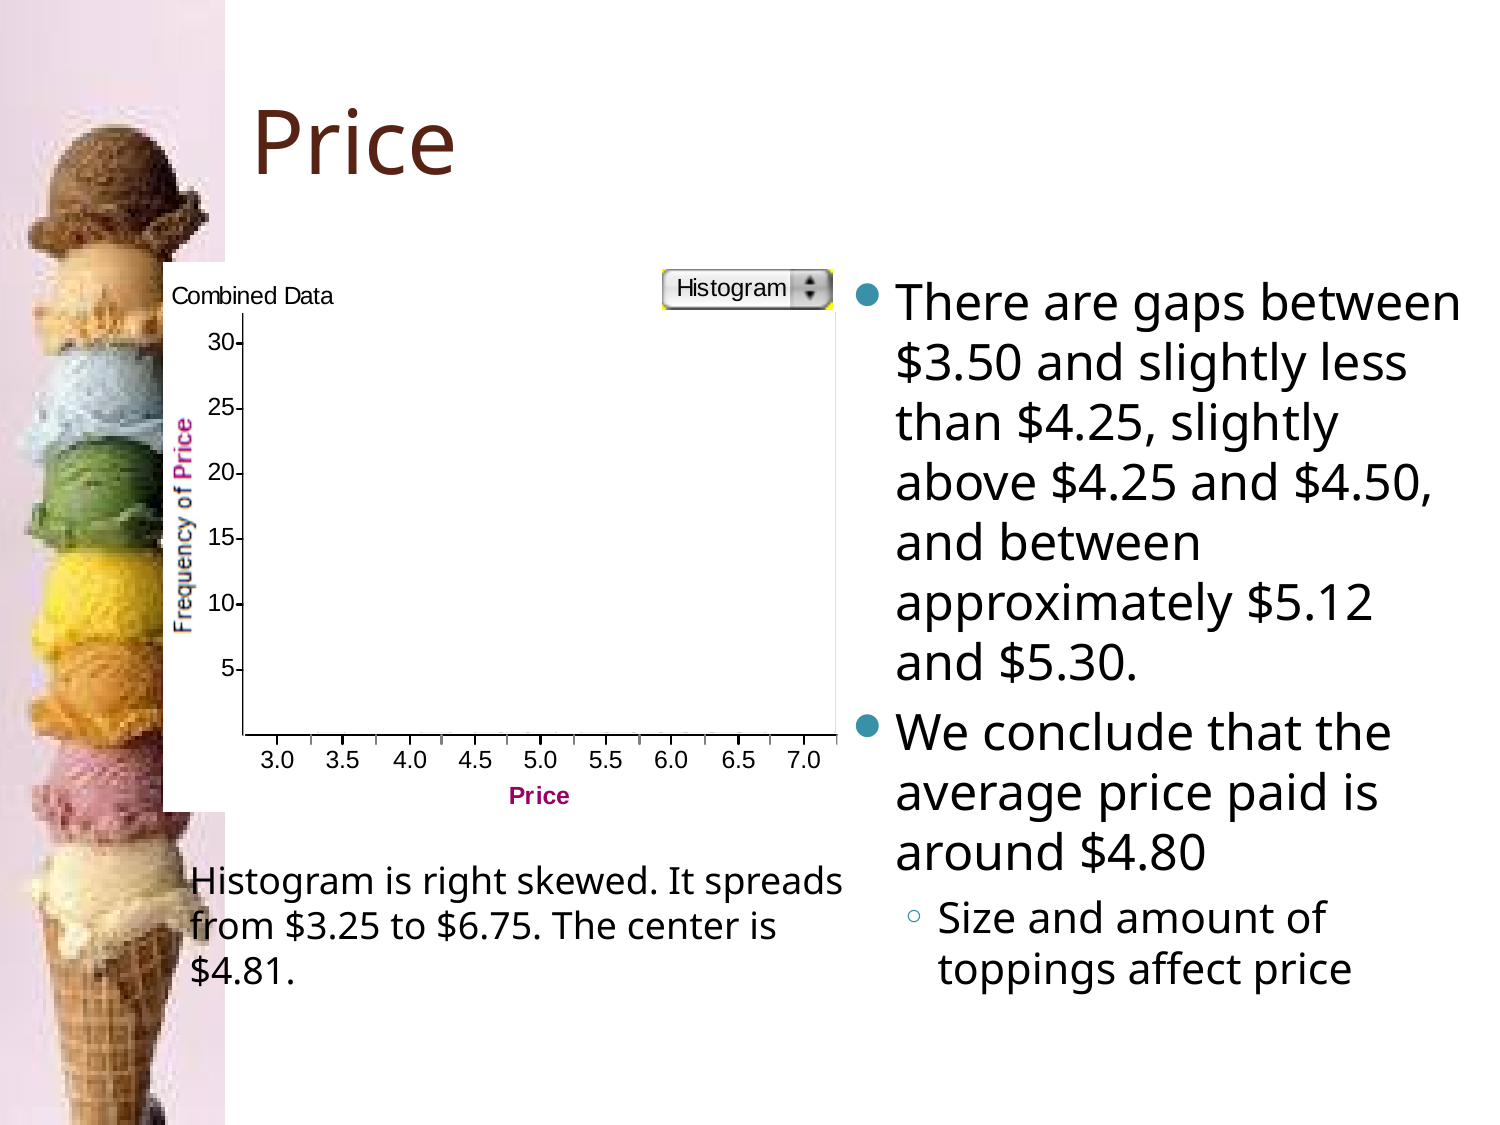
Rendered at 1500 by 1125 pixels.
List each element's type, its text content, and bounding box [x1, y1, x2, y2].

list There are gaps between $3.50 and slightly less than $4.25, slightly above $4.25 and $4.50, and between approximately $5.12 and $5.30. We conclude that the average price paid is around $4.80 Size and amount of toppings affect price [824, 262, 1488, 1006]
text_box Histogram is right skewed. It spreads from $3.25 to $6.75. The center is $4.81. [233, 849, 863, 1000]
title Price [235, 45, 1466, 233]
picture [0, 0, 838, 1125]
